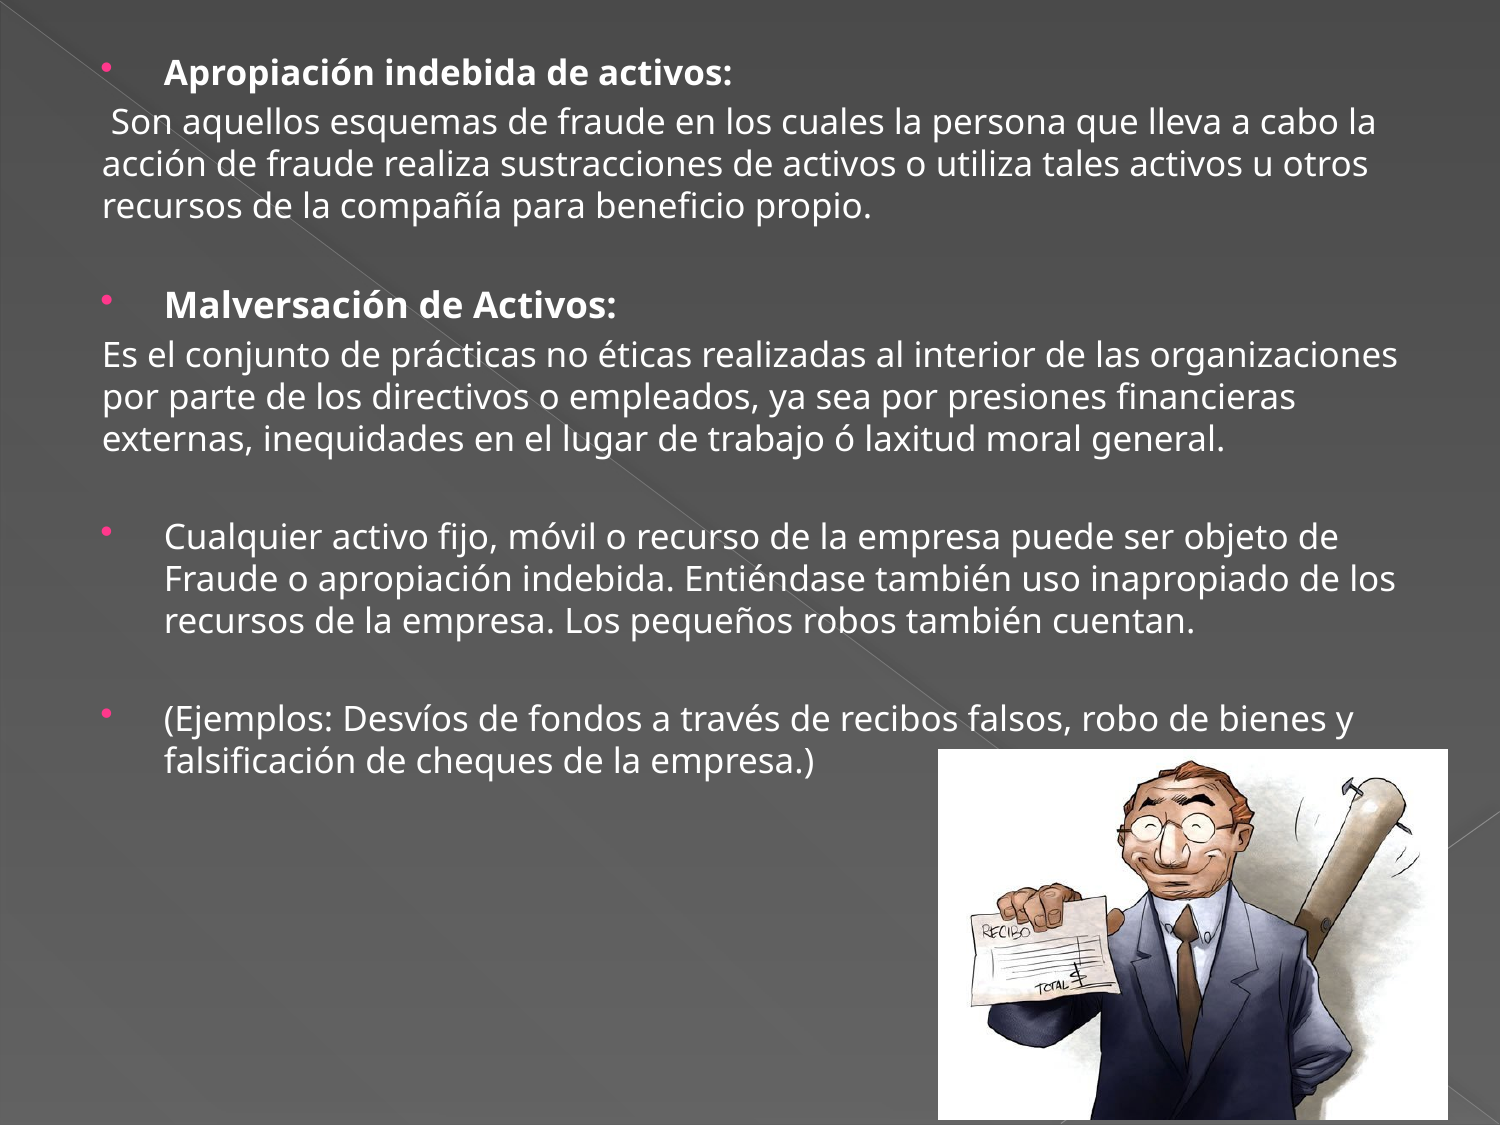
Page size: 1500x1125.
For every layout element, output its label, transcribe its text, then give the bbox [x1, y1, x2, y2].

list Apropiación indebida de activos: Son aquellos esquemas de fraude en los cuales la persona que lleva a cabo la acción de fraude realiza sustracciones de activos o utiliza tales activos u otros recursos de la compañía para beneficio propio. Malversación de Activos: Es el conjunto de prácticas no éticas realizadas al interior de las organizaciones por parte de los directivos o empleados, ya sea por presiones financieras externas, inequidades en el lugar de trabajo ó laxitud moral general. Cualquier activo fijo, móvil o recurso de la empresa puede ser objeto de Fraude o apropiación indebida. Entiéndase también uso inapropiado de los recursos de la empresa. Los pequeños robos también cuentan. (Ejemplos: Desvíos de fondos a través de recibos falsos, robo de bienes y falsificación de cheques de la empresa.) [76, 42, 1459, 799]
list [938, 749, 1449, 1120]
